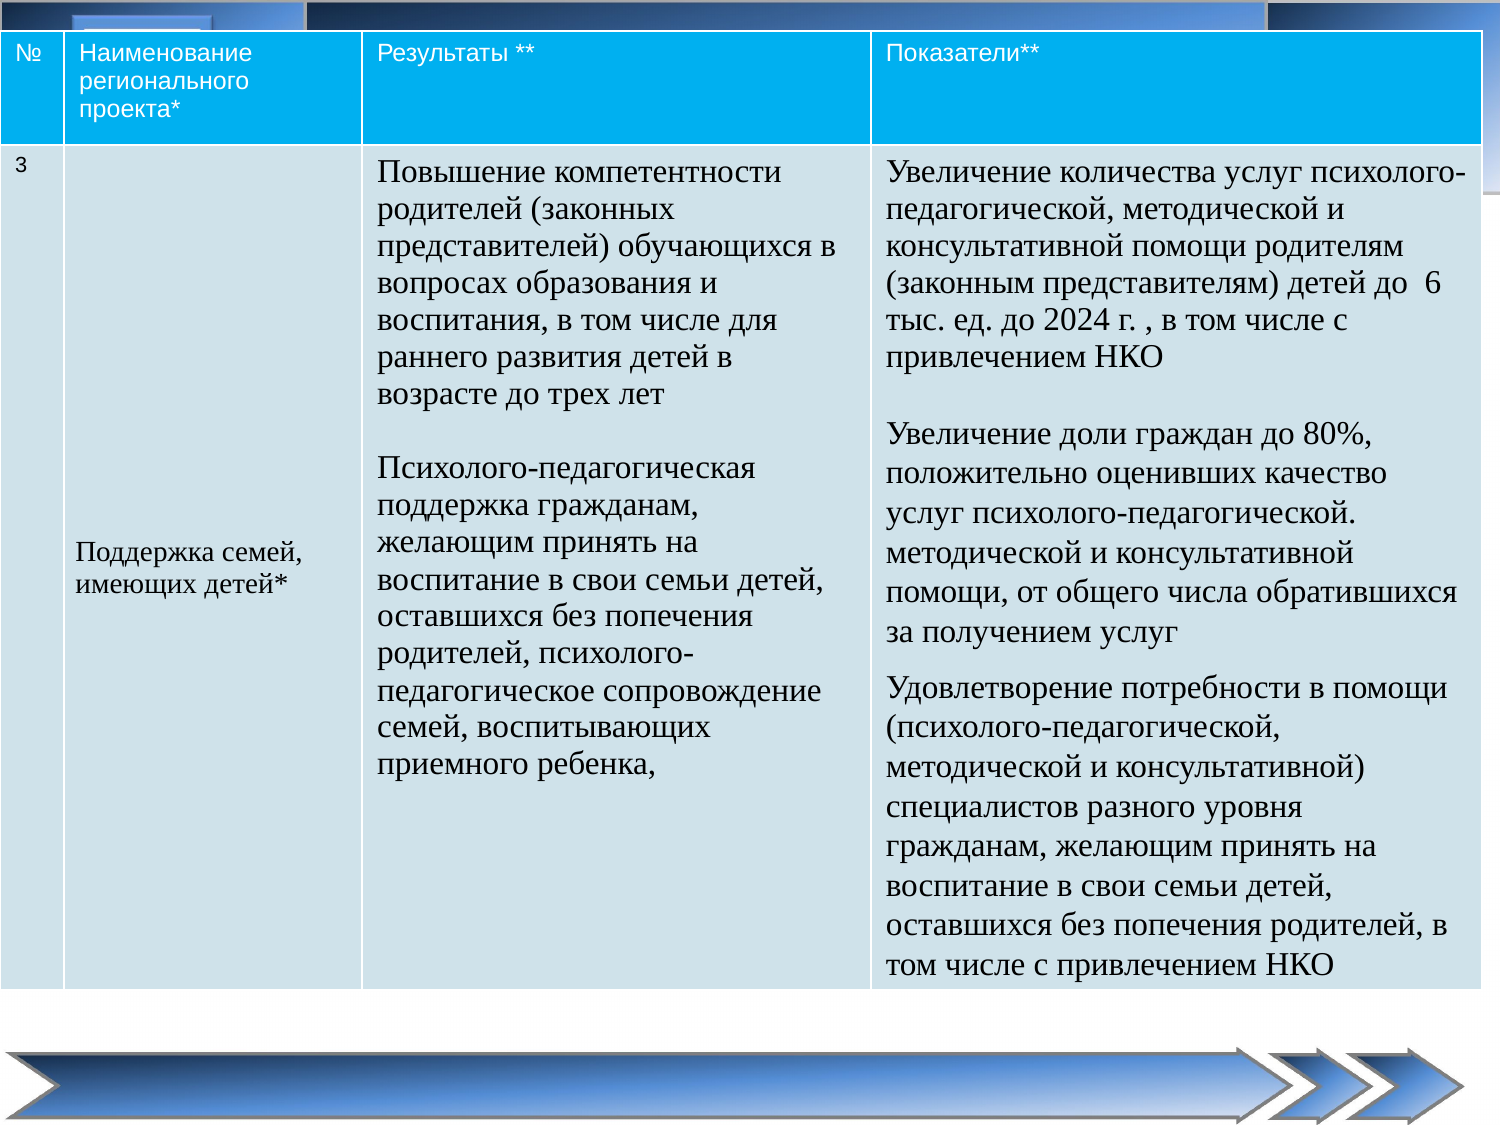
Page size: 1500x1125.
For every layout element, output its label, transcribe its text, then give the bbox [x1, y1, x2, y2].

table_cell Увеличение количества услуг психолого-педагогической, методической и консультативной помощи родителям (законным представителям) детей до 6 тыс. ед. до 2024 г. , в том числе с привлечением НКО Увеличение доли граждан до 80%, положительно оценивших качество услуг психолого-педагогической. методической и консультативной помощи, от общего числа обратившихся за получением услуг Удовлетворение потребности в помощи (психолого-педагогической, методической и консультативной) специалистов разного уровня гражданам, желающим принять на воспитание в свои семьи детей, оставшихся без попечения родителей, в том числе с привлечением НКО [872, 146, 1481, 989]
picture [0, 0, 1500, 1125]
table_header Результаты ** [363, 32, 870, 144]
table_cell Поддержка семей, имеющих детей* [65, 146, 361, 989]
table_cell Повышение компетентности родителей (законных представителей) обучающихся в вопросах образования и воспитания, в том числе для раннего развития детей в возрасте до трех лет Психолого-педагогическая поддержка гражданам, желающим принять на воспитание в свои семьи детей, оставшихся без попечения родителей, психолого-педагогическое сопровождение семей, воспитывающих приемного ребенка, [363, 146, 870, 989]
table_header Наименование регионального проекта* [65, 32, 361, 144]
table_header Показатели** [872, 32, 1481, 144]
table_header № [1, 32, 63, 144]
table_cell 3 [1, 146, 63, 989]
